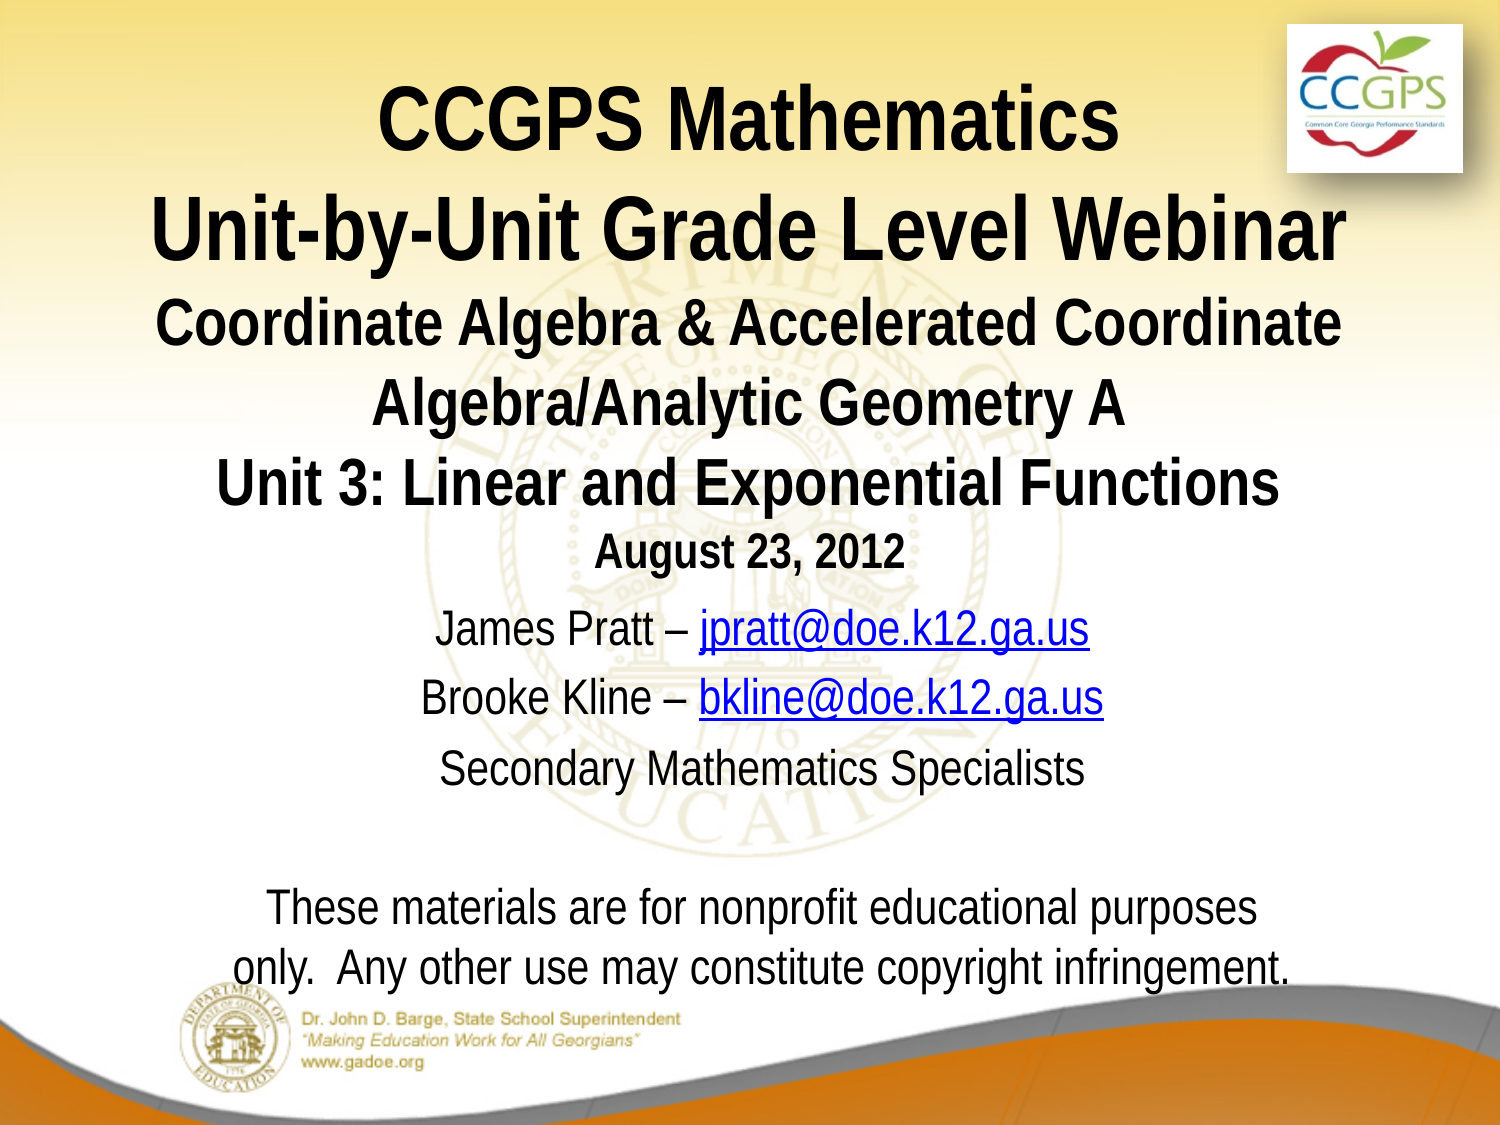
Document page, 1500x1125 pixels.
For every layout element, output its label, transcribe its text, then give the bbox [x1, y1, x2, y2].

picture [0, 0, 1500, 1125]
subtitle James Pratt – jpratt@doe.k12.ga.us Brooke Kline – bkline@doe.k12.ga.us Secondary Mathematics Specialists These materials are for nonprofit educational purposes only. Any other use may constitute copyright infringement. [212, 587, 1313, 1013]
title CCGPS Mathematics Unit-by-Unit Grade Level Webinar Coordinate Algebra & Accelerated Coordinate Algebra/Analytic Geometry A Unit 3: Linear and Exponential Functions August 23, 2012 [24, 24, 1476, 613]
